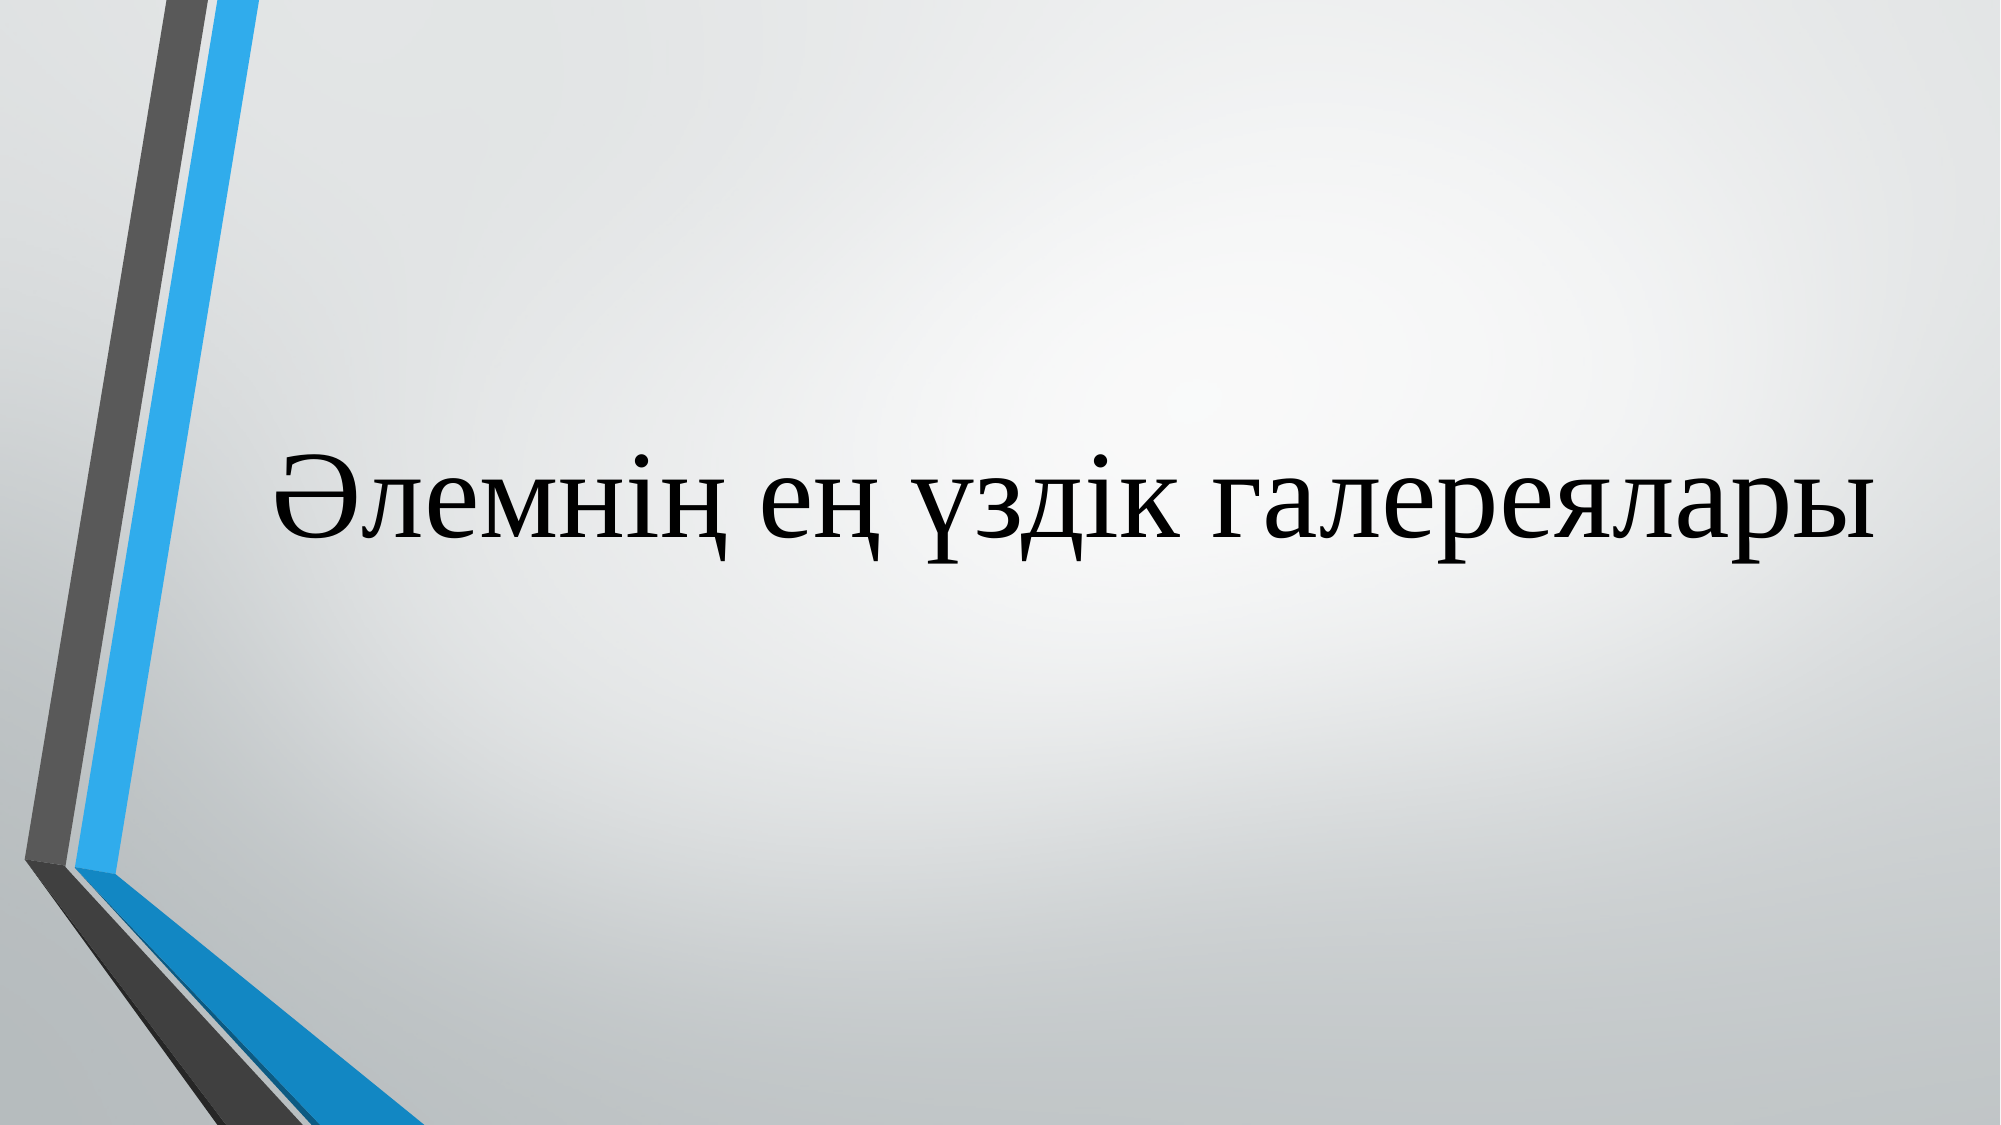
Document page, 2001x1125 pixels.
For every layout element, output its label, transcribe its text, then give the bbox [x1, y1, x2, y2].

list Әлемнің ең үздік галереялары [252, 147, 1897, 829]
